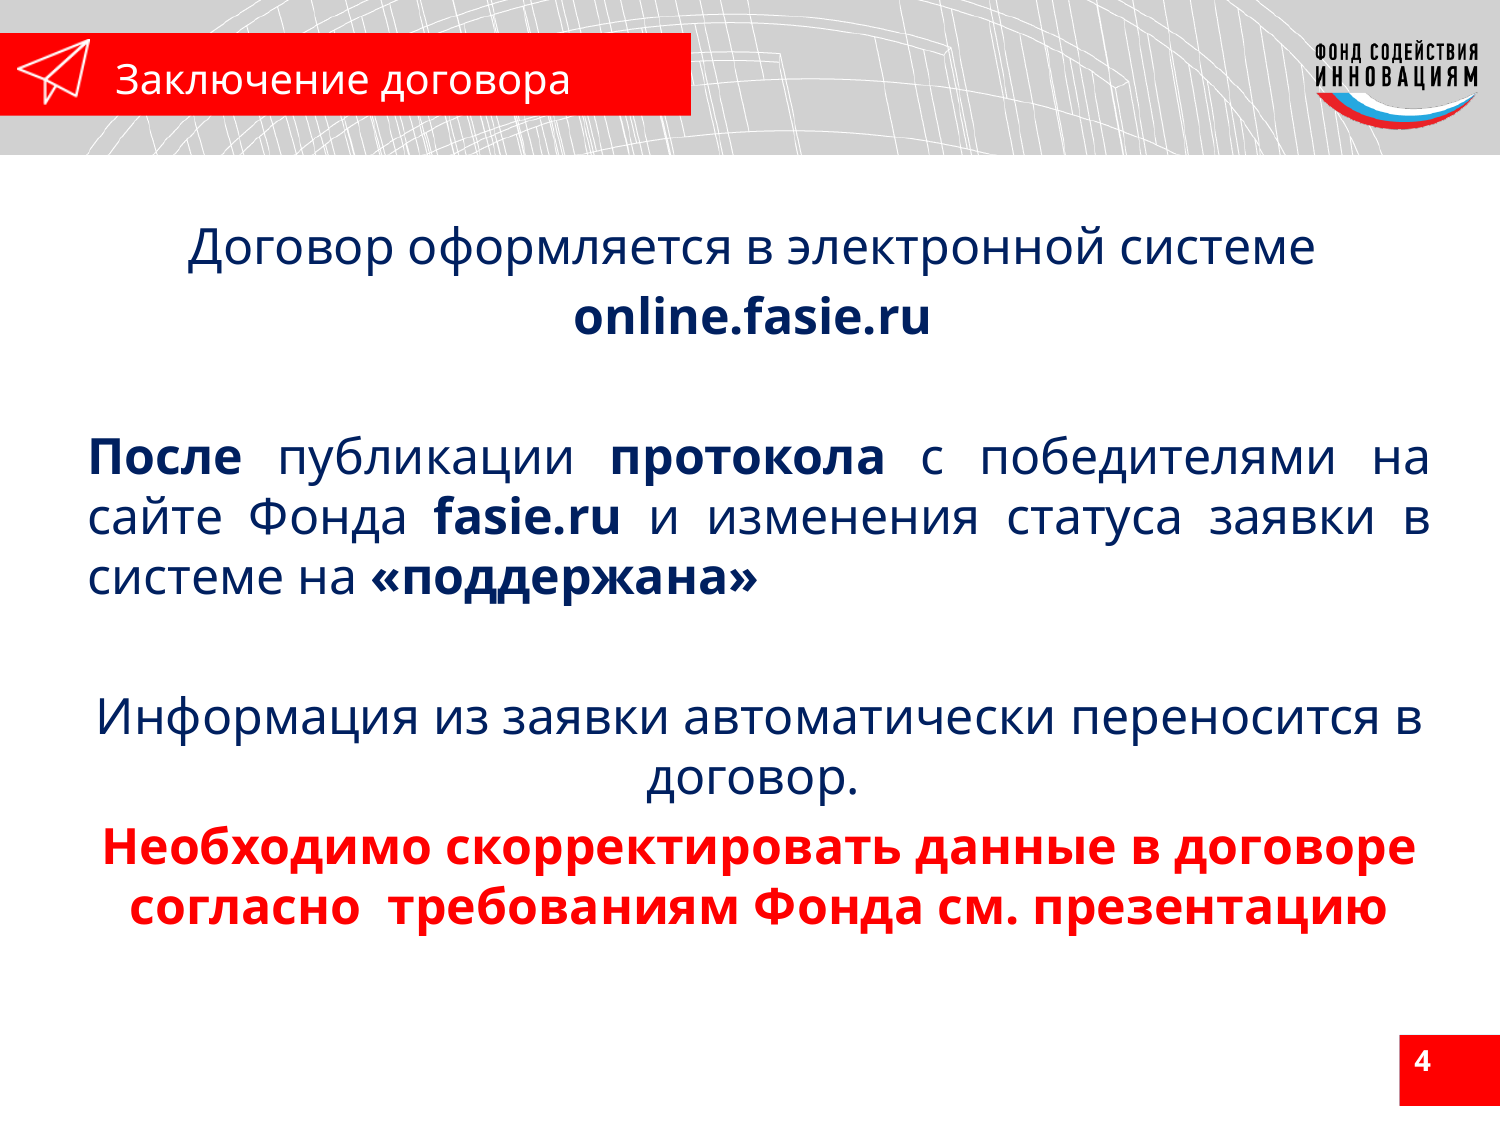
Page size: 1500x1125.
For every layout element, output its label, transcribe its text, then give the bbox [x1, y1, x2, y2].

slide_number 4 [1399, 1035, 1500, 1106]
picture [17, 38, 90, 106]
title Заключение договора [100, 42, 739, 114]
picture [0, 0, 1500, 155]
text_box [0, 31, 693, 118]
list Договор оформляется в электронной системе online.fasie.ru После публикации протокола с победителями на сайте Фонда fasie.ru и изменения статуса заявки в системе на «поддержана» Информация из заявки автоматически переносится в договор. Необходимо скорректировать данные в договоре согласно требованиям Фонда см. презентацию [64, 137, 1447, 1047]
